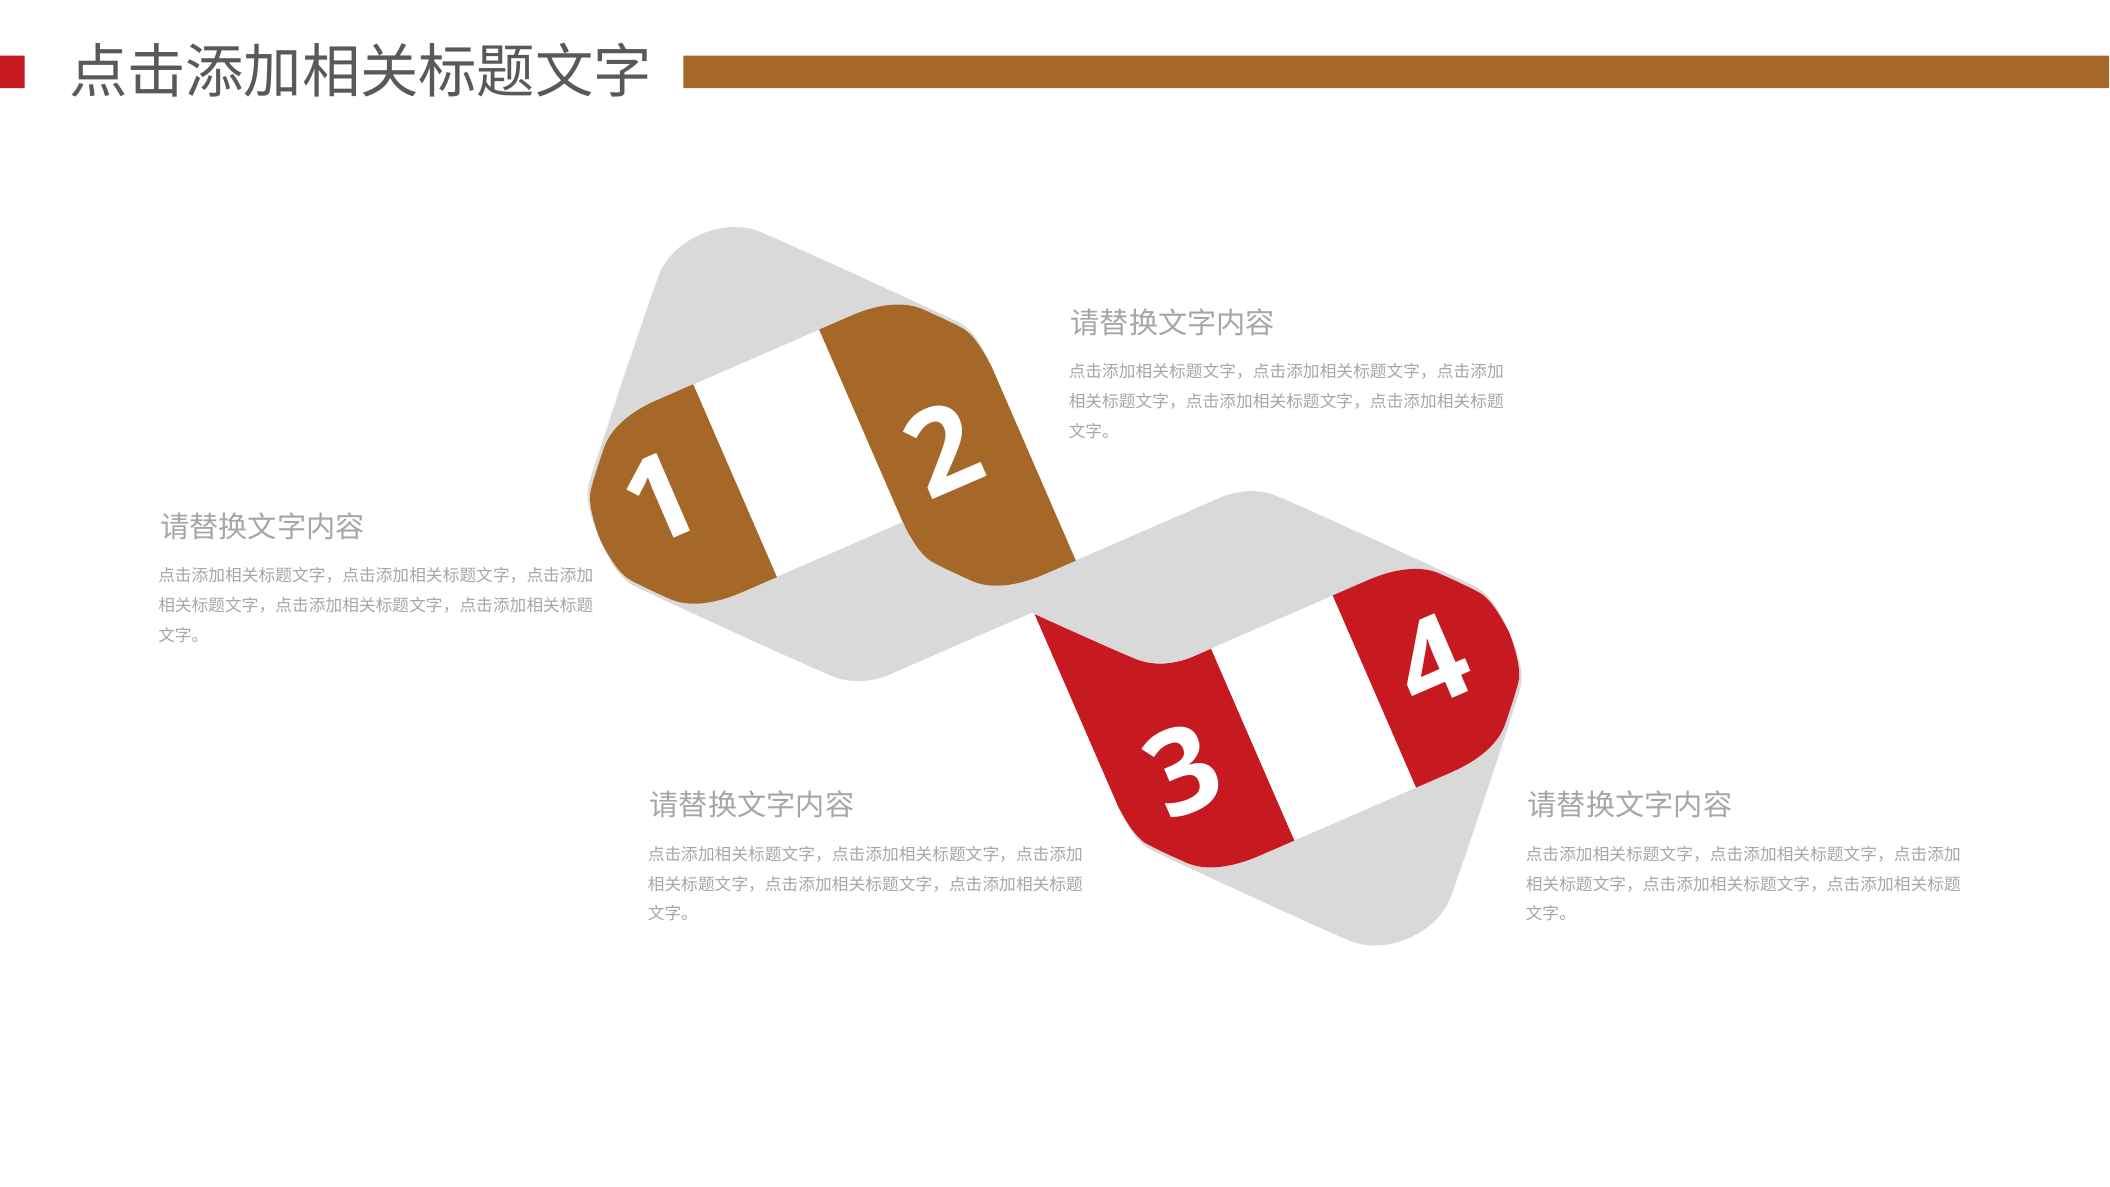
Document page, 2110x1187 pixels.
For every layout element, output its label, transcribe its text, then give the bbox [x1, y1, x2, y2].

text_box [534, 224, 1576, 948]
text_box 请替换文字内容 [144, 493, 534, 551]
text_box 点击添加相关标题文字，点击添加相关标题文字，点击添加相关标题文字，点击添加相关标题文字，点击添加相关标题文字。 [1576, 826, 1981, 931]
text_box 点击添加相关标题文字，点击添加相关标题文字，点击添加相关标题文字，点击添加相关标题文字，点击添加相关标题文字。 [144, 551, 534, 652]
text_box 请替换文字内容 [1576, 771, 1911, 830]
text_box 点击添加相关标题文字 [54, 26, 667, 112]
